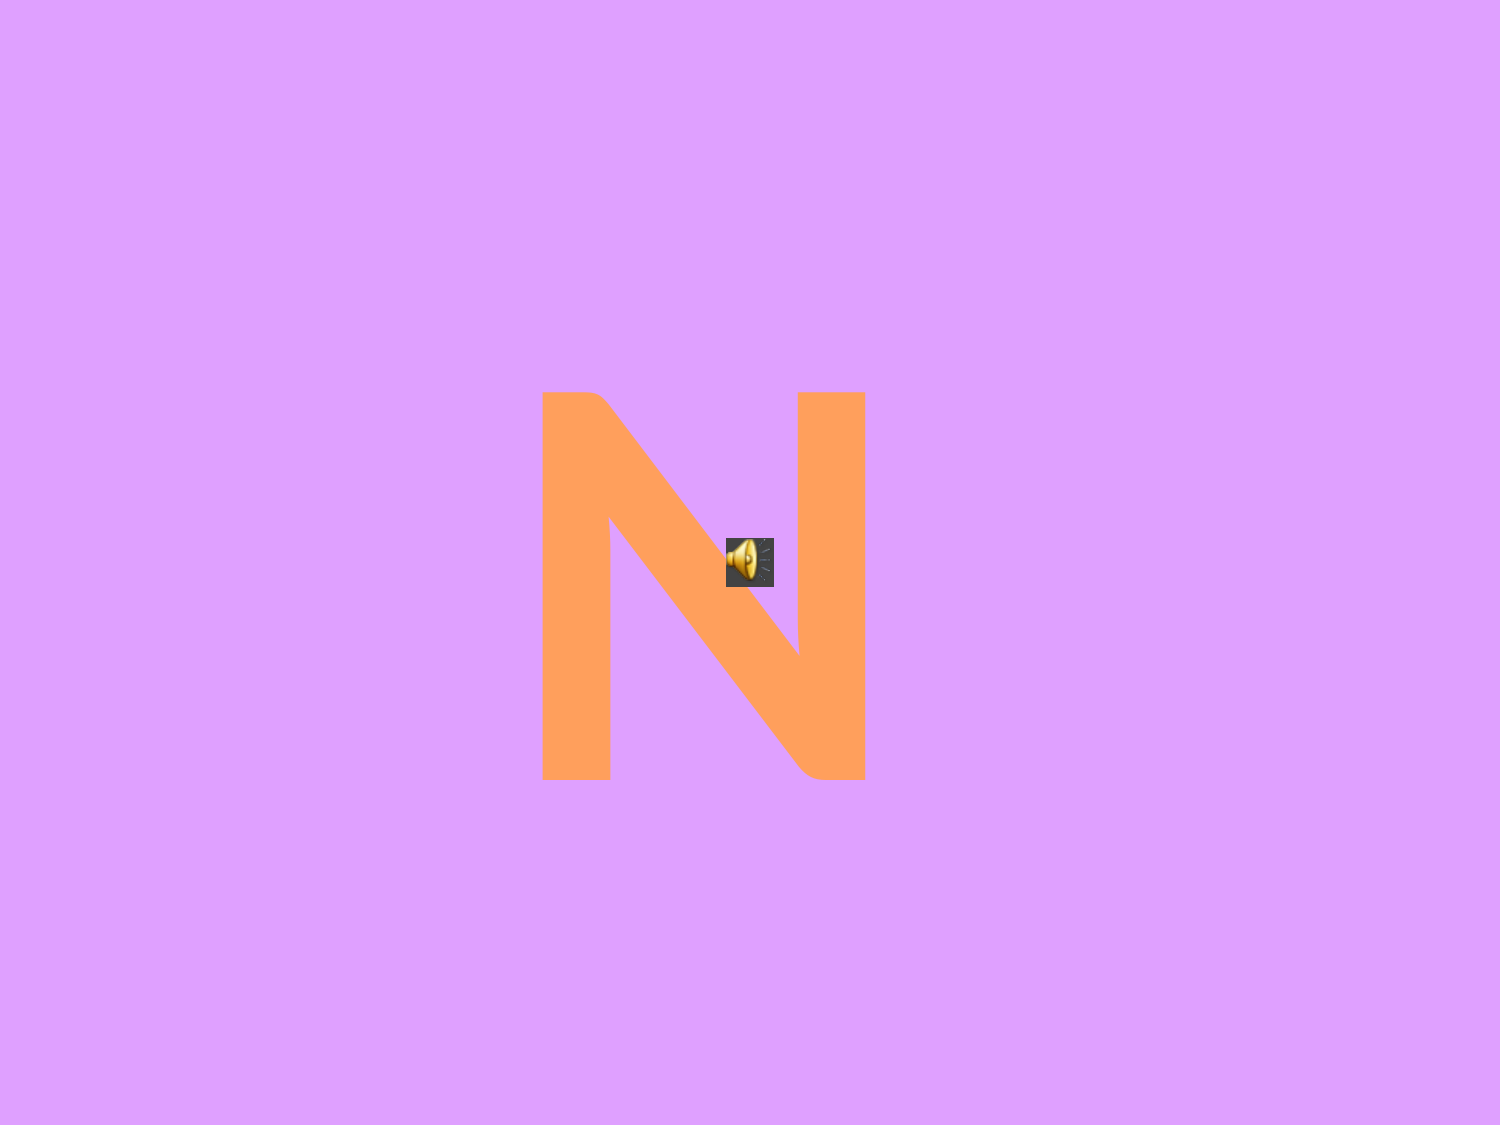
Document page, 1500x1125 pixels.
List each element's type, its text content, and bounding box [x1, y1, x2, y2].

picture [724, 537, 776, 588]
text_box N [492, 174, 917, 908]
